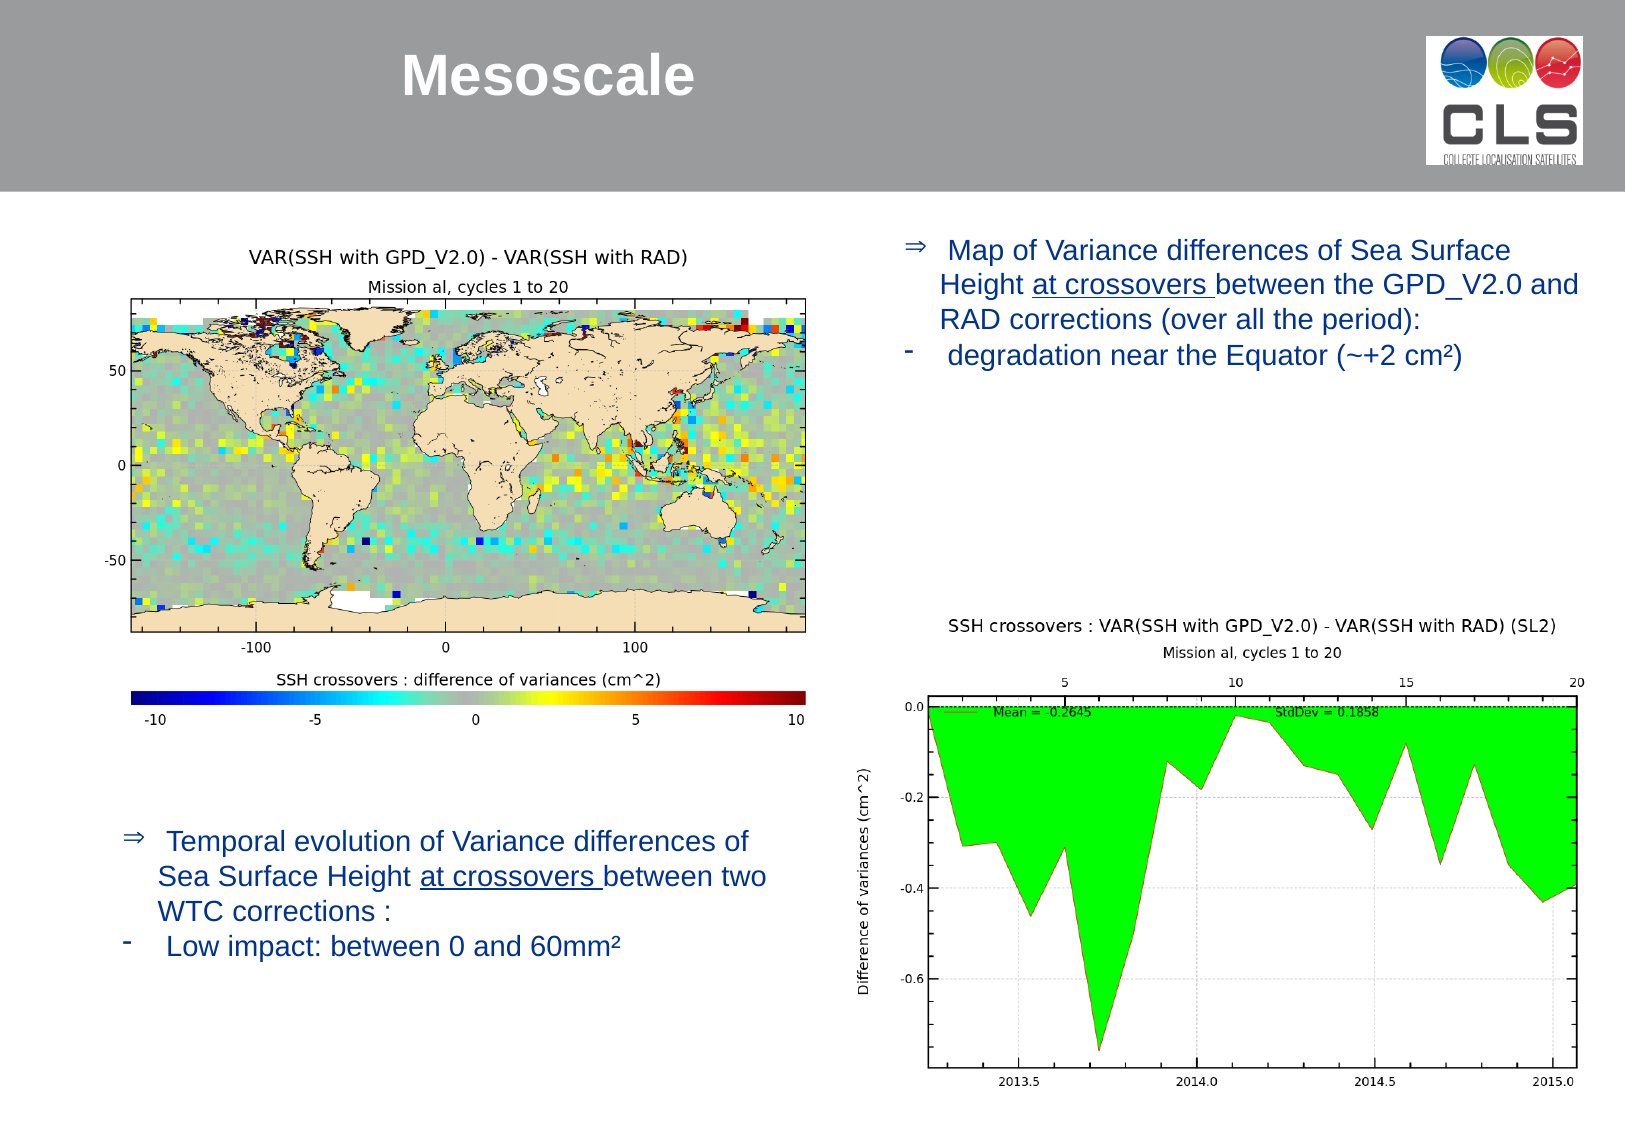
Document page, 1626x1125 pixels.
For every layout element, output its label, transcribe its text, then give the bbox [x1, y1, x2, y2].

picture [48, 225, 1604, 1113]
text_box Temporal evolution of Variance differences of Sea Surface Height at crossovers between two WTC corrections : Low impact: between 0 and 60mm² [107, 814, 817, 970]
text_box Mesoscale [386, 40, 1162, 119]
picture [1426, 36, 1583, 165]
text_box Map of Variance differences of Sea Surface Height at crossovers between the GPD_V2.0 and RAD corrections (over all the period): degradation near the Equator (~+2 cm²) [889, 223, 1599, 484]
